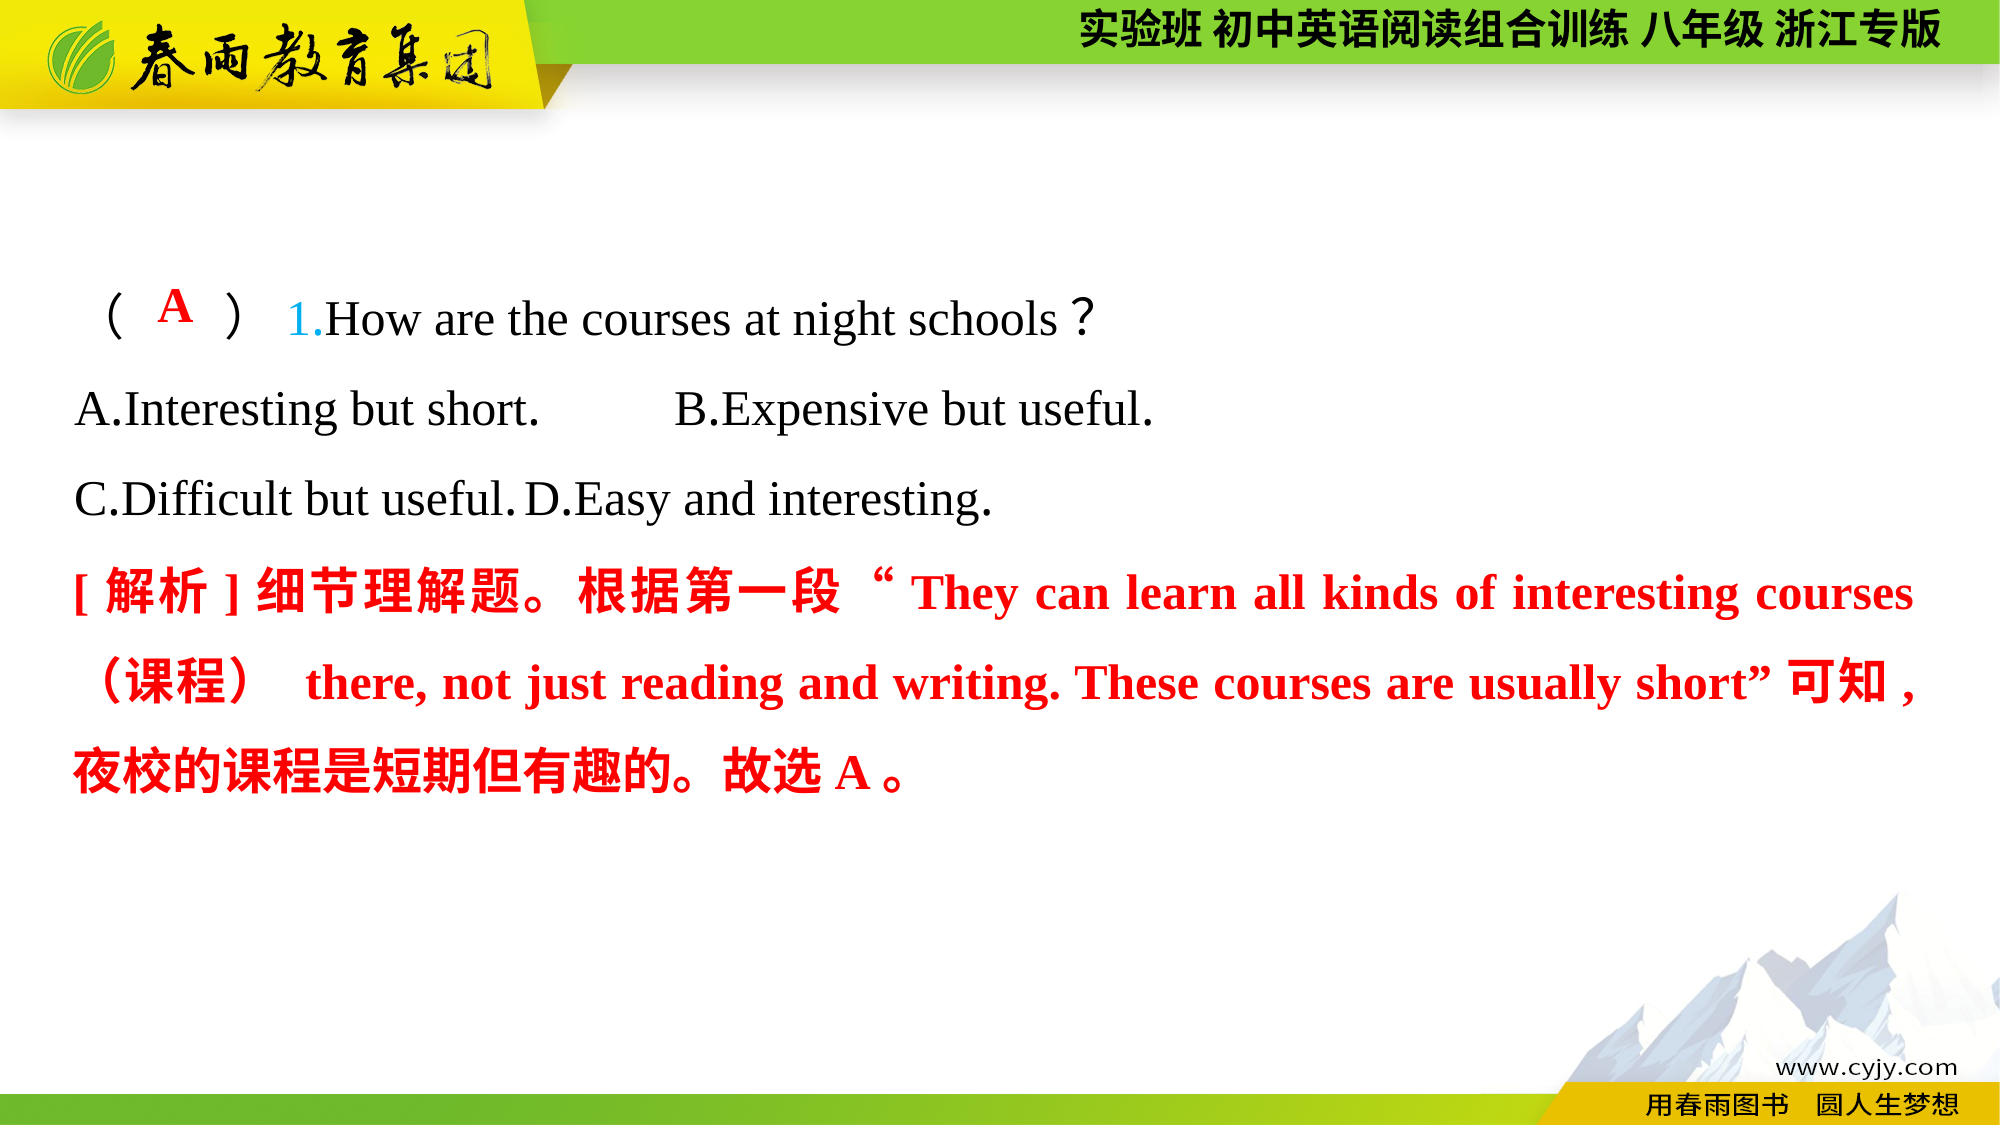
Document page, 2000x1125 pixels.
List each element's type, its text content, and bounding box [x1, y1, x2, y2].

text_box [解析]细节理解题。根据第一段“They can learn all kinds of interesting courses（课程） there, not just reading and writing. These courses are usually short”可知,夜校的课程是短期但有趣的。故选A。 [57, 522, 1942, 808]
text_box A [142, 265, 209, 341]
list （ ）1.How are the courses at night schools？ A.Interesting but short. B.Expensive but useful. C.Difficult but useful. D.Easy and interesting. [59, 247, 1944, 524]
picture [0, 0, 2000, 1125]
